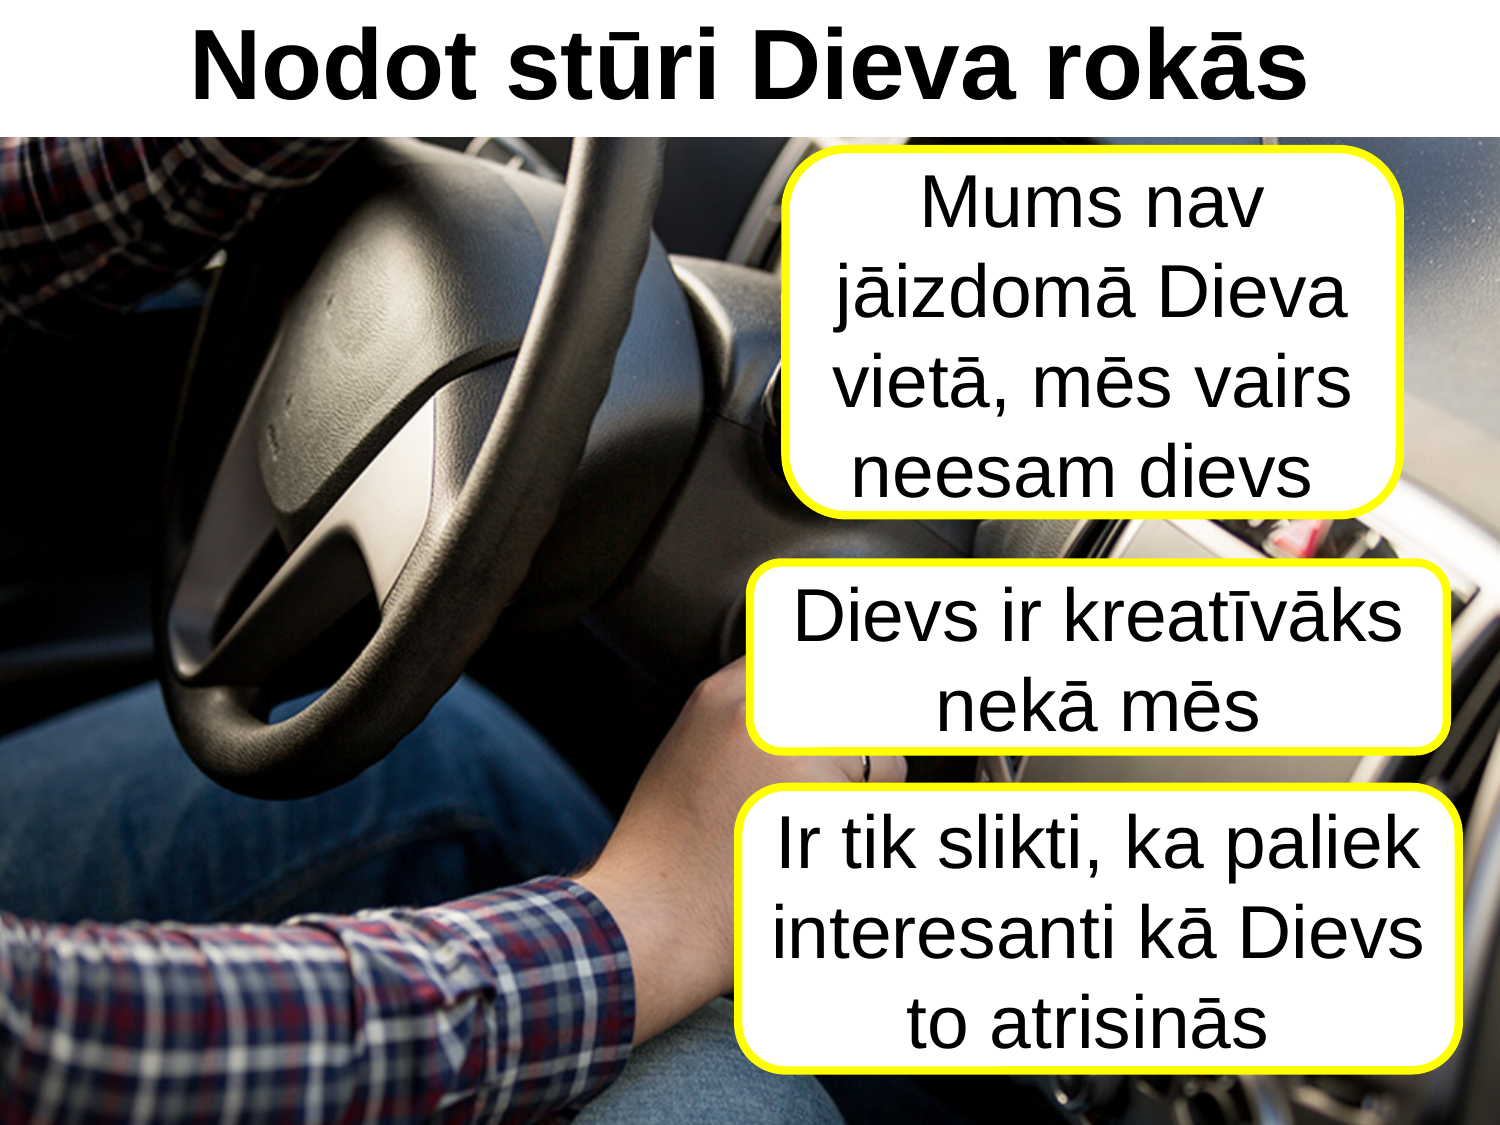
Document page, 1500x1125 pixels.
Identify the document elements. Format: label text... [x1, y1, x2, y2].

picture [0, 136, 1500, 1125]
title Nodot stūri Dieva rokās [0, 6, 1500, 114]
